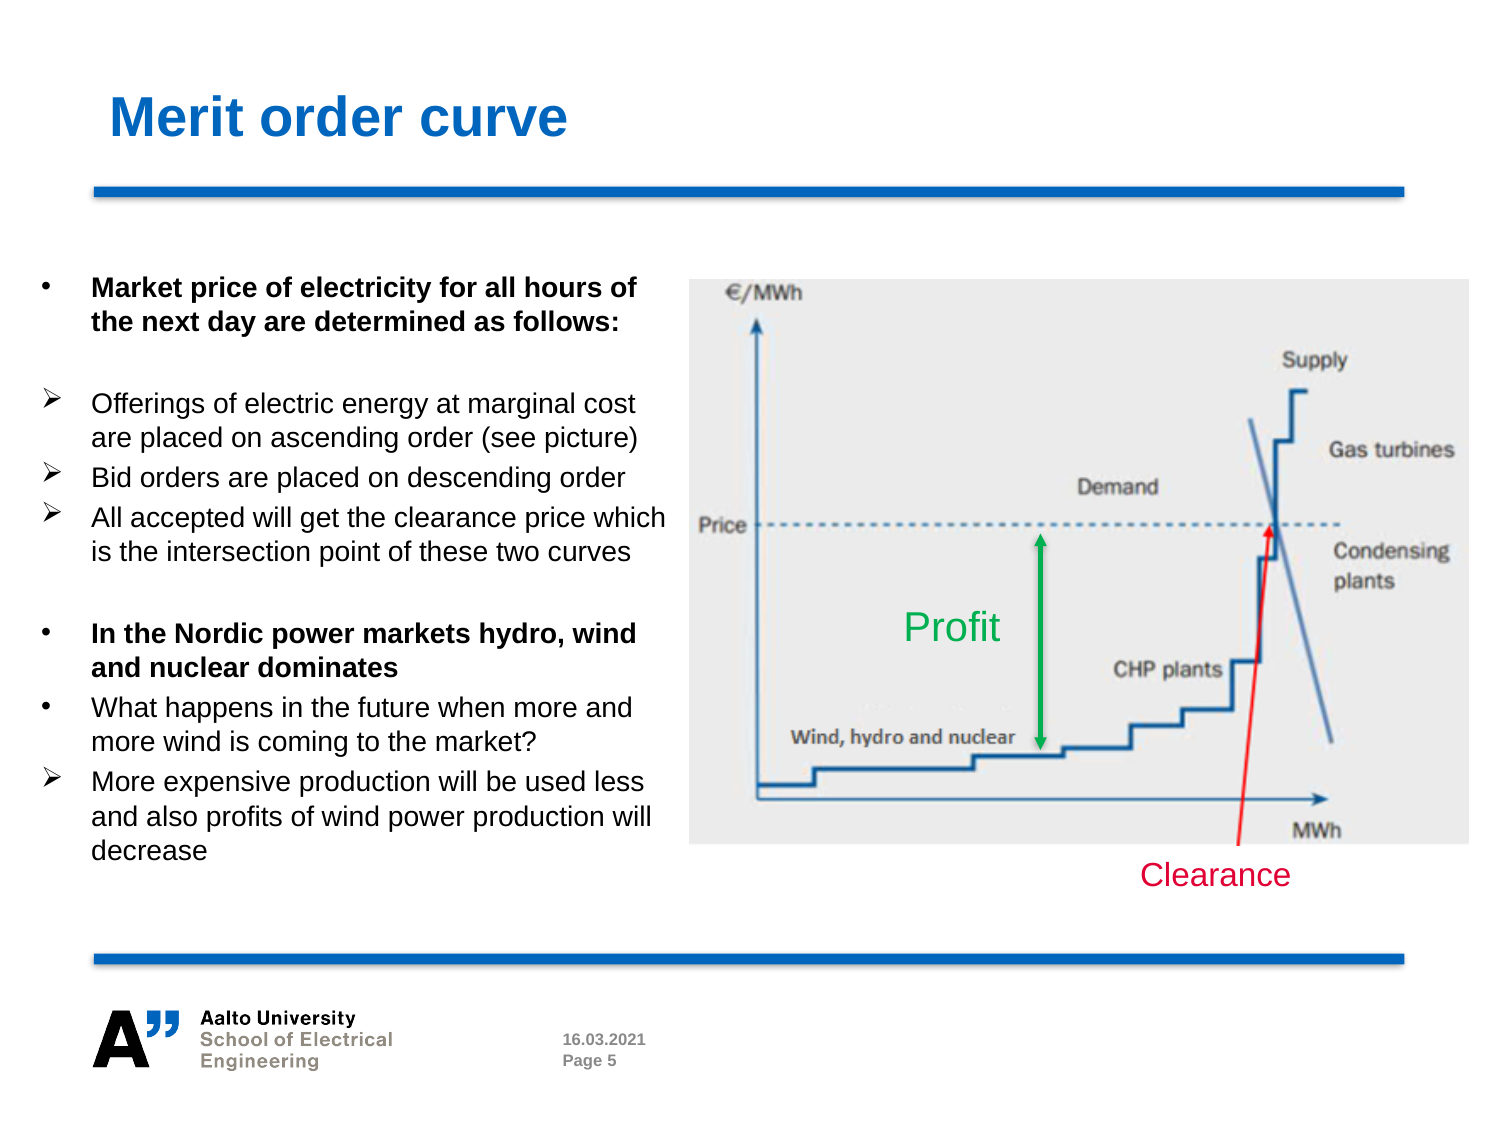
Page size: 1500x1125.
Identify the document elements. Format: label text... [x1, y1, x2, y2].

slide_number Page 5 [562, 1050, 816, 1071]
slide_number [562, 1029, 816, 1050]
text_box Clearance [1125, 855, 1367, 901]
picture [35, 953, 449, 1125]
picture [688, 279, 1470, 846]
title Merit order curve [93, 80, 1369, 228]
list Market price of electricity for all hours of the next day are determined as follows: Offerings of electric energy at marginal cost are placed on ascending order (see picture) Bid orders are placed on descending order All accepted will get the clearance price which is the intersection point of these two curves In the Nordic power markets hydro, wind and nuclear dominates What happens in the future when more and more wind is coming to the market? More expensive production will be used less and also profits of wind power production will decrease [41, 227, 671, 907]
